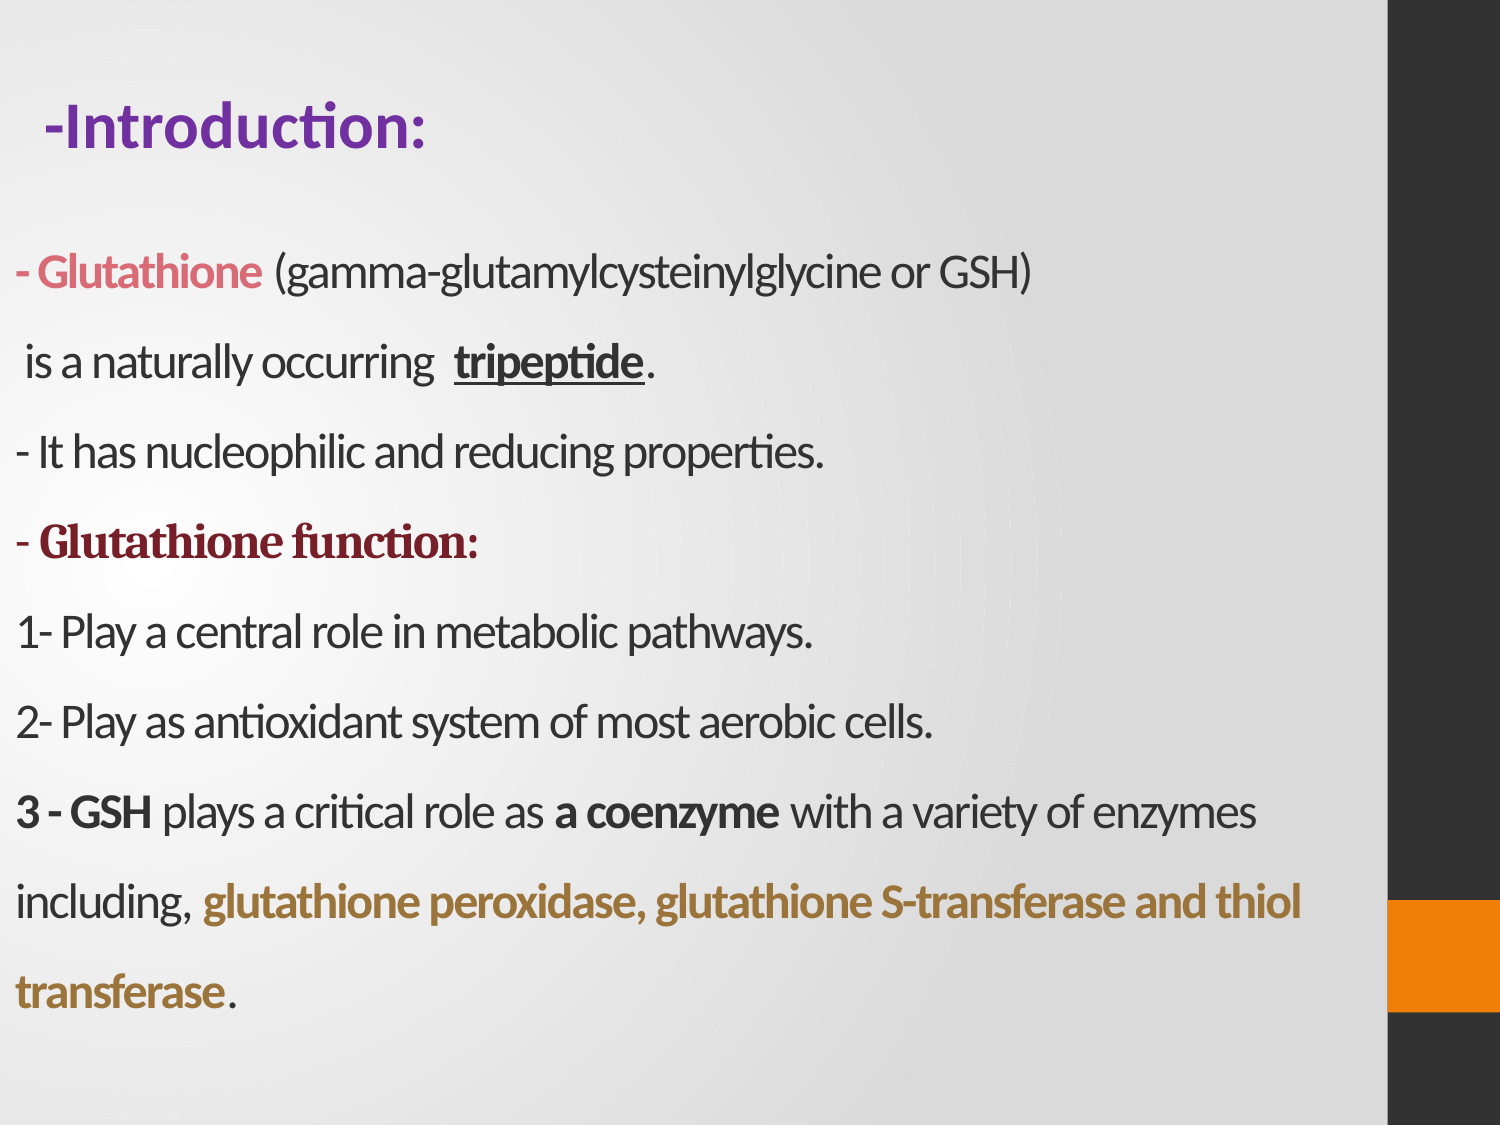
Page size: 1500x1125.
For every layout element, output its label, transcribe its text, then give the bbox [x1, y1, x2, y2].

text_box -Introduction: [29, 74, 603, 170]
title - Glutathione (gamma-glutamylcysteinylglycine or GSH) is a naturally occurring tripeptide. - It has nucleophilic and reducing properties. - Glutathione function: 1- Play a central role in metabolic pathways. 2- Play as antioxidant system of most aerobic cells. 3 - GSH plays a critical role as a coenzyme with a variety of enzymes including, glutathione peroxidase, glutathione S-transferase and thiol transferase. [0, 243, 1385, 1086]
